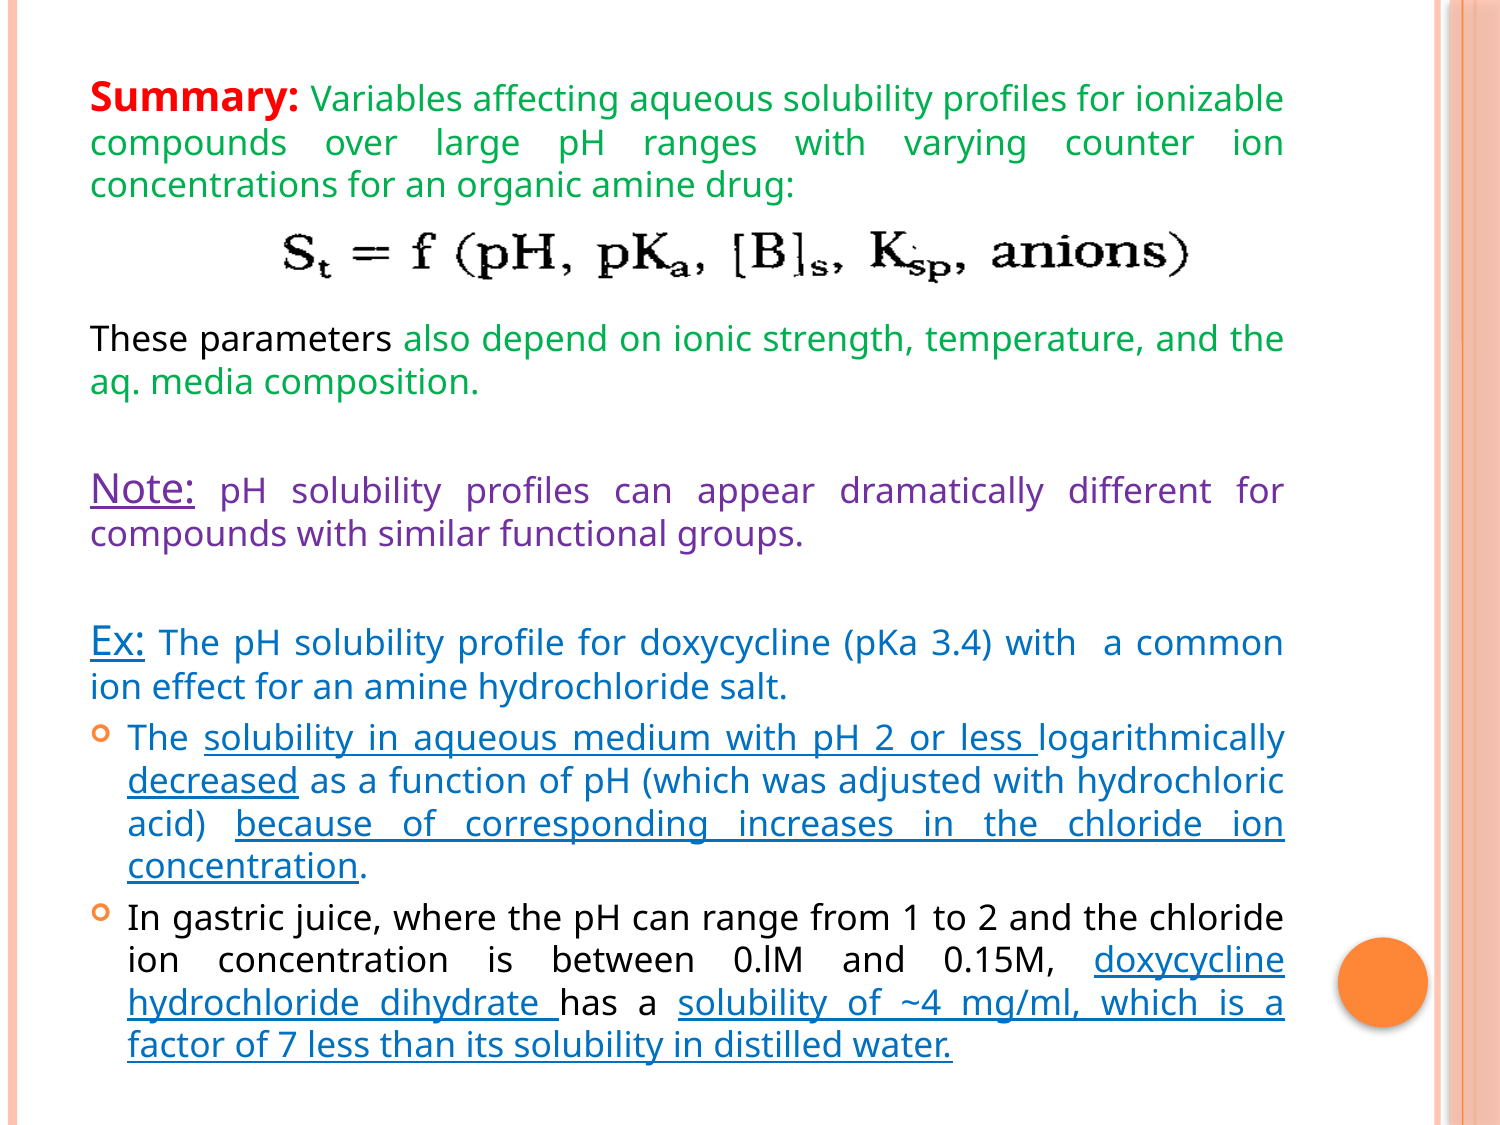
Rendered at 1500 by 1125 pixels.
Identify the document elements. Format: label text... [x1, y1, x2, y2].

list Summary: Variables affecting aqueous solubility profiles for ionizable compounds over large pH ranges with varying counter ion concentrations for an organic amine drug: These parameters also depend on ionic strength, temperature, and the aq. media composition. Note: pH solubility profiles can appear dramatically different for compounds with similar functional groups. Ex: The pH solubility profile for doxycycline (pKa 3.4) with a common ion effect for an amine hydrochloride salt. The solubility in aqueous medium with pH 2 or less logarithmically decreased as a function of pH (which was adjusted with hydrochloric acid) because of corresponding increases in the chloride ion concentration. In gastric juice, where the pH can range from 1 to 2 and the chloride ion concentration is between 0.lM and 0.15M, doxycycline hydrochloride dihydrate has a solubility of ~4 mg/ml, which is a factor of 7 less than its solubility in distilled water. [75, 62, 1300, 1075]
picture [199, 216, 1243, 301]
